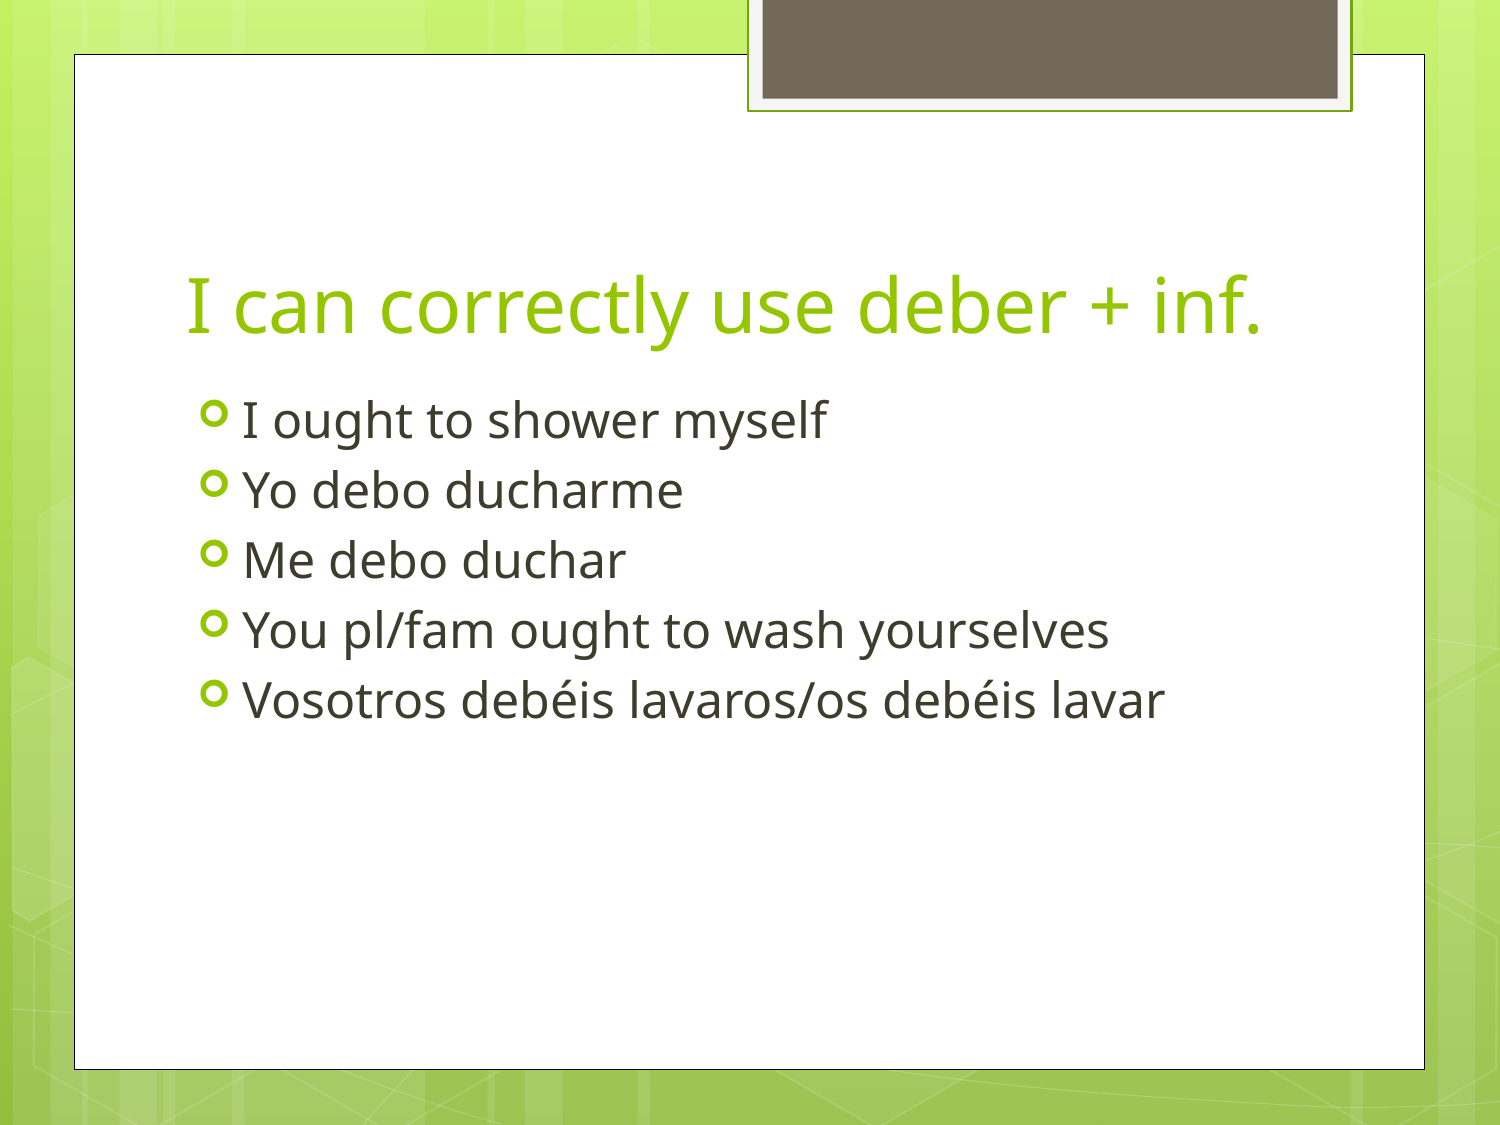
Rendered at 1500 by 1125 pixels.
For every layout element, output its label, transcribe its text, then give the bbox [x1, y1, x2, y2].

title I can correctly use deber + inf. [171, 168, 1324, 357]
list I ought to shower myself Yo debo ducharme Me debo duchar You pl/fam ought to wash yourselves Vosotros debéis lavaros/os debéis lavar [171, 381, 1283, 957]
